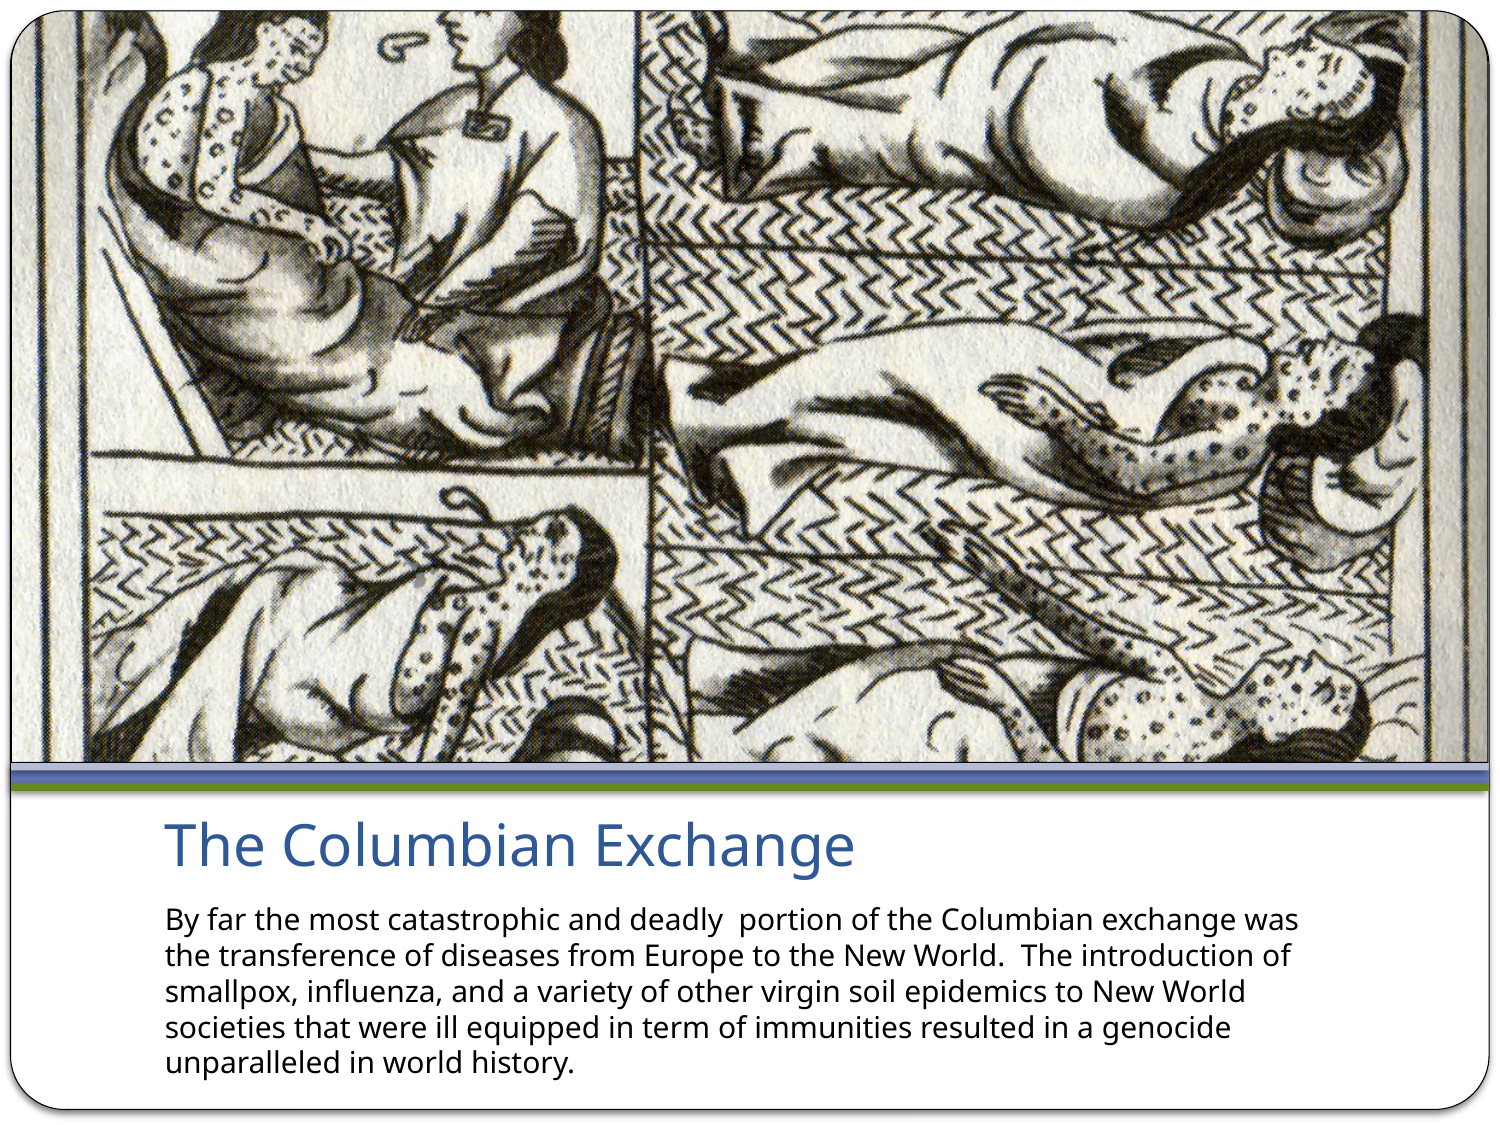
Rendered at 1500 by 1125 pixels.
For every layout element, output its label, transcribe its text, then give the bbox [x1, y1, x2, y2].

list By far the most catastrophic and deadly portion of the Columbian exchange was the transference of diseases from Europe to the New World. The introduction of smallpox, influenza, and a variety of other virgin soil epidemics to New World societies that were ill equipped in term of immunities resulted in a genocide unparalleled in world history. [150, 893, 1350, 1088]
title The Columbian Exchange [150, 803, 1350, 890]
picture [10, 10, 1489, 763]
